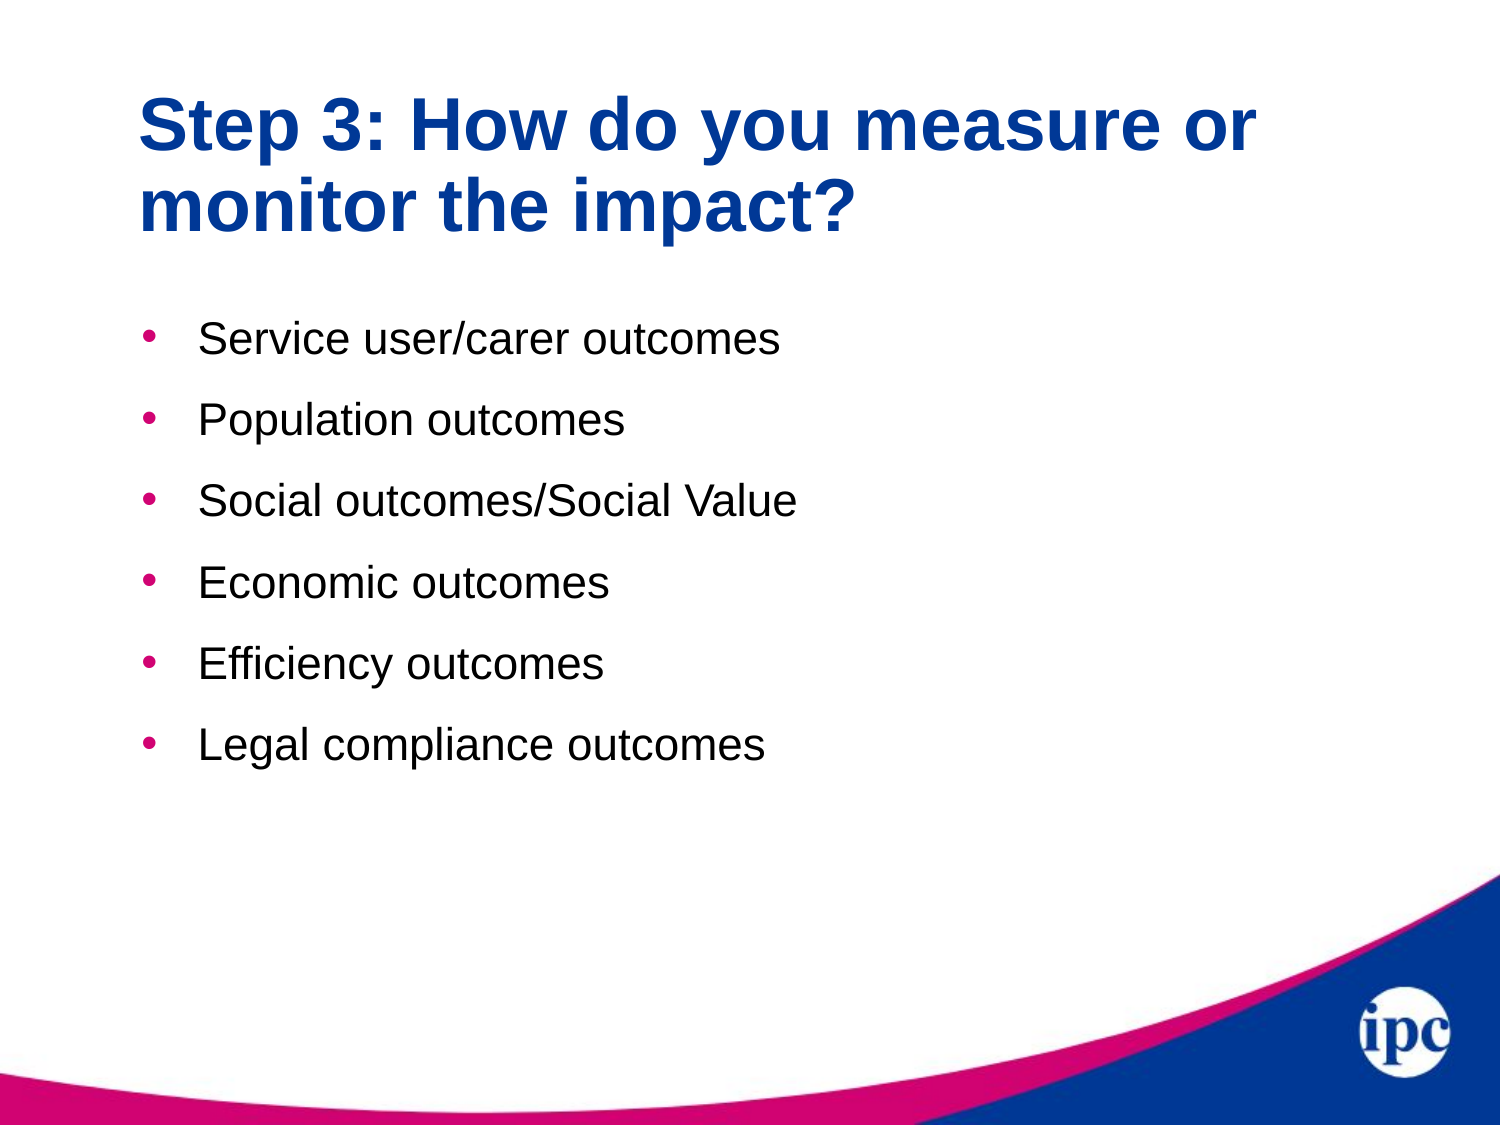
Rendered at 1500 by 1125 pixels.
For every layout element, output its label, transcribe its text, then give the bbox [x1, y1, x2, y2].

list Service user/carer outcomes Population outcomes Social outcomes/Social Value Economic outcomes Efficiency outcomes Legal compliance outcomes [126, 295, 1376, 918]
picture [0, 0, 1500, 1125]
title Step 3: How do you measure or monitor the impact? [123, 78, 1376, 258]
